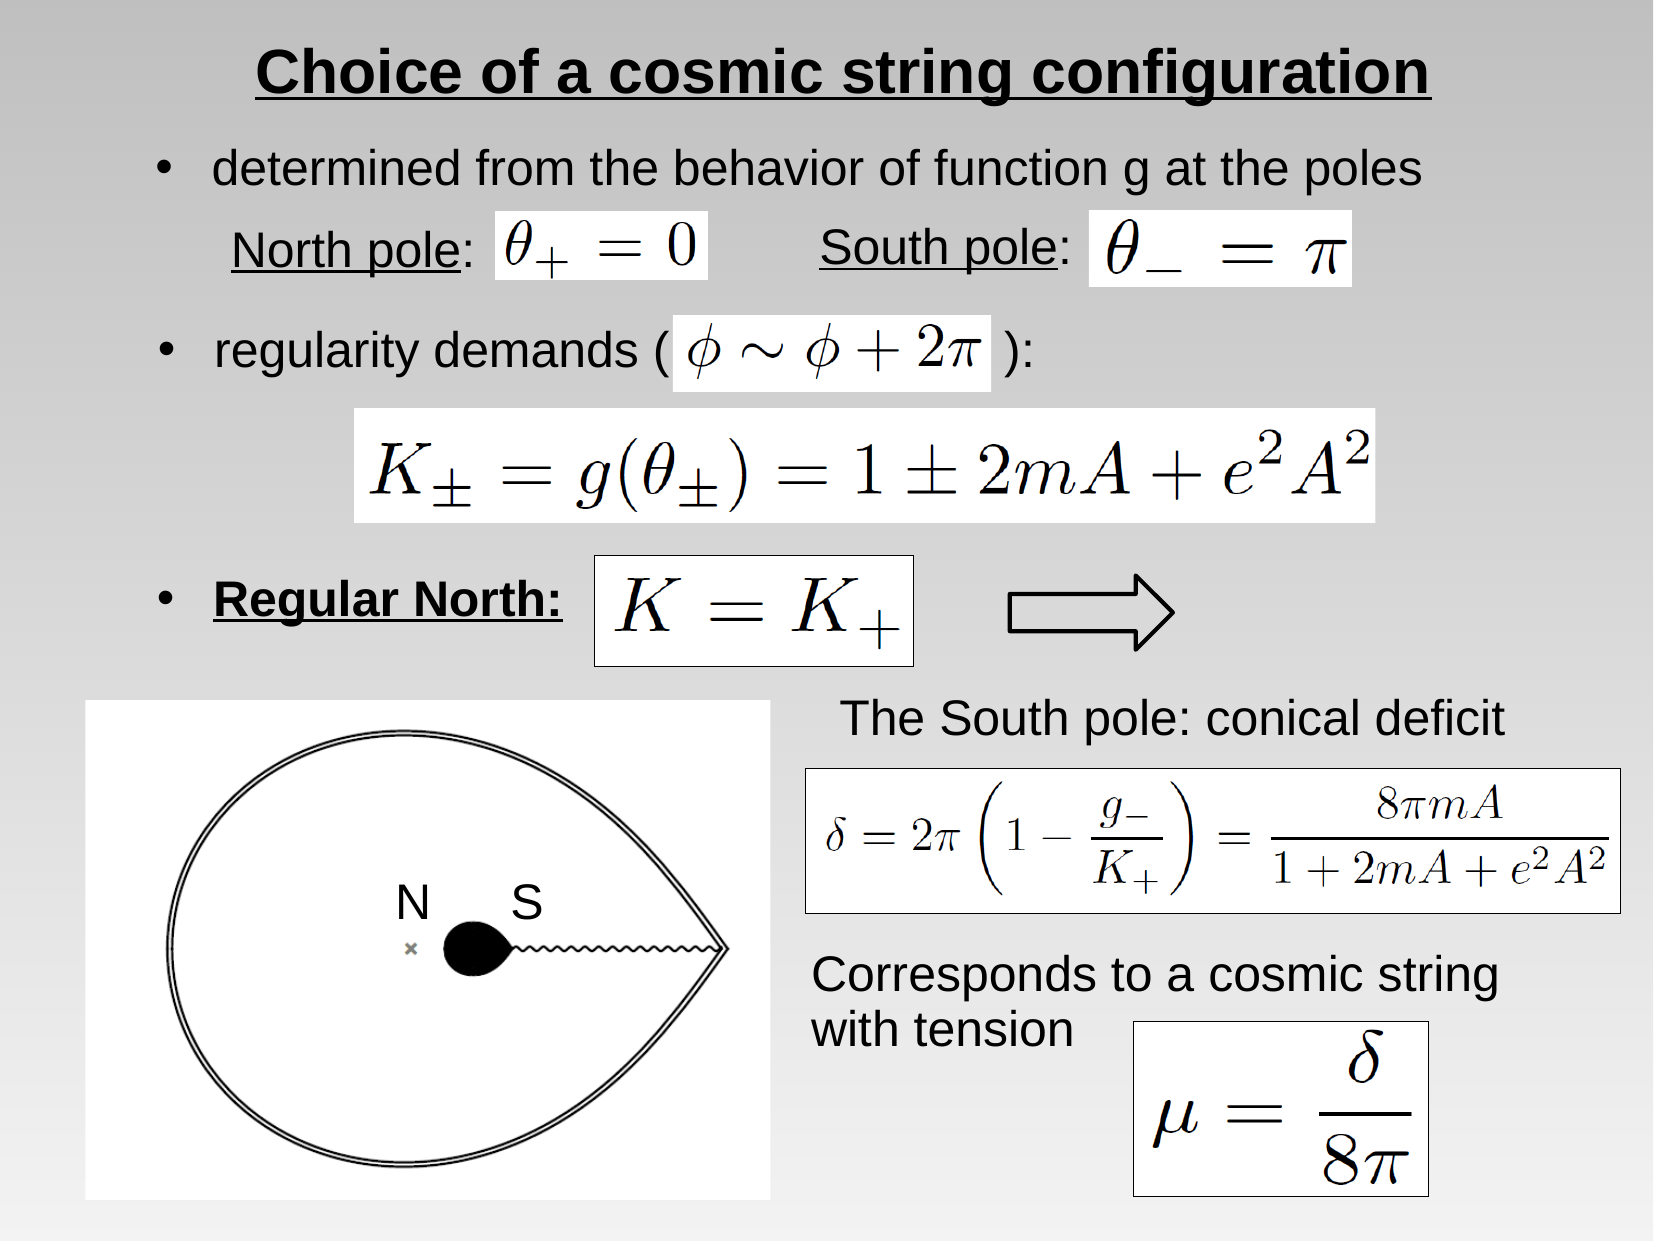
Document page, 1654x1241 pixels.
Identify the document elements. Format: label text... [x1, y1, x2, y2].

text_box Choice of a cosmic string configuration [240, 30, 1464, 115]
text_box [140, 133, 1472, 523]
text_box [85, 555, 1622, 1200]
